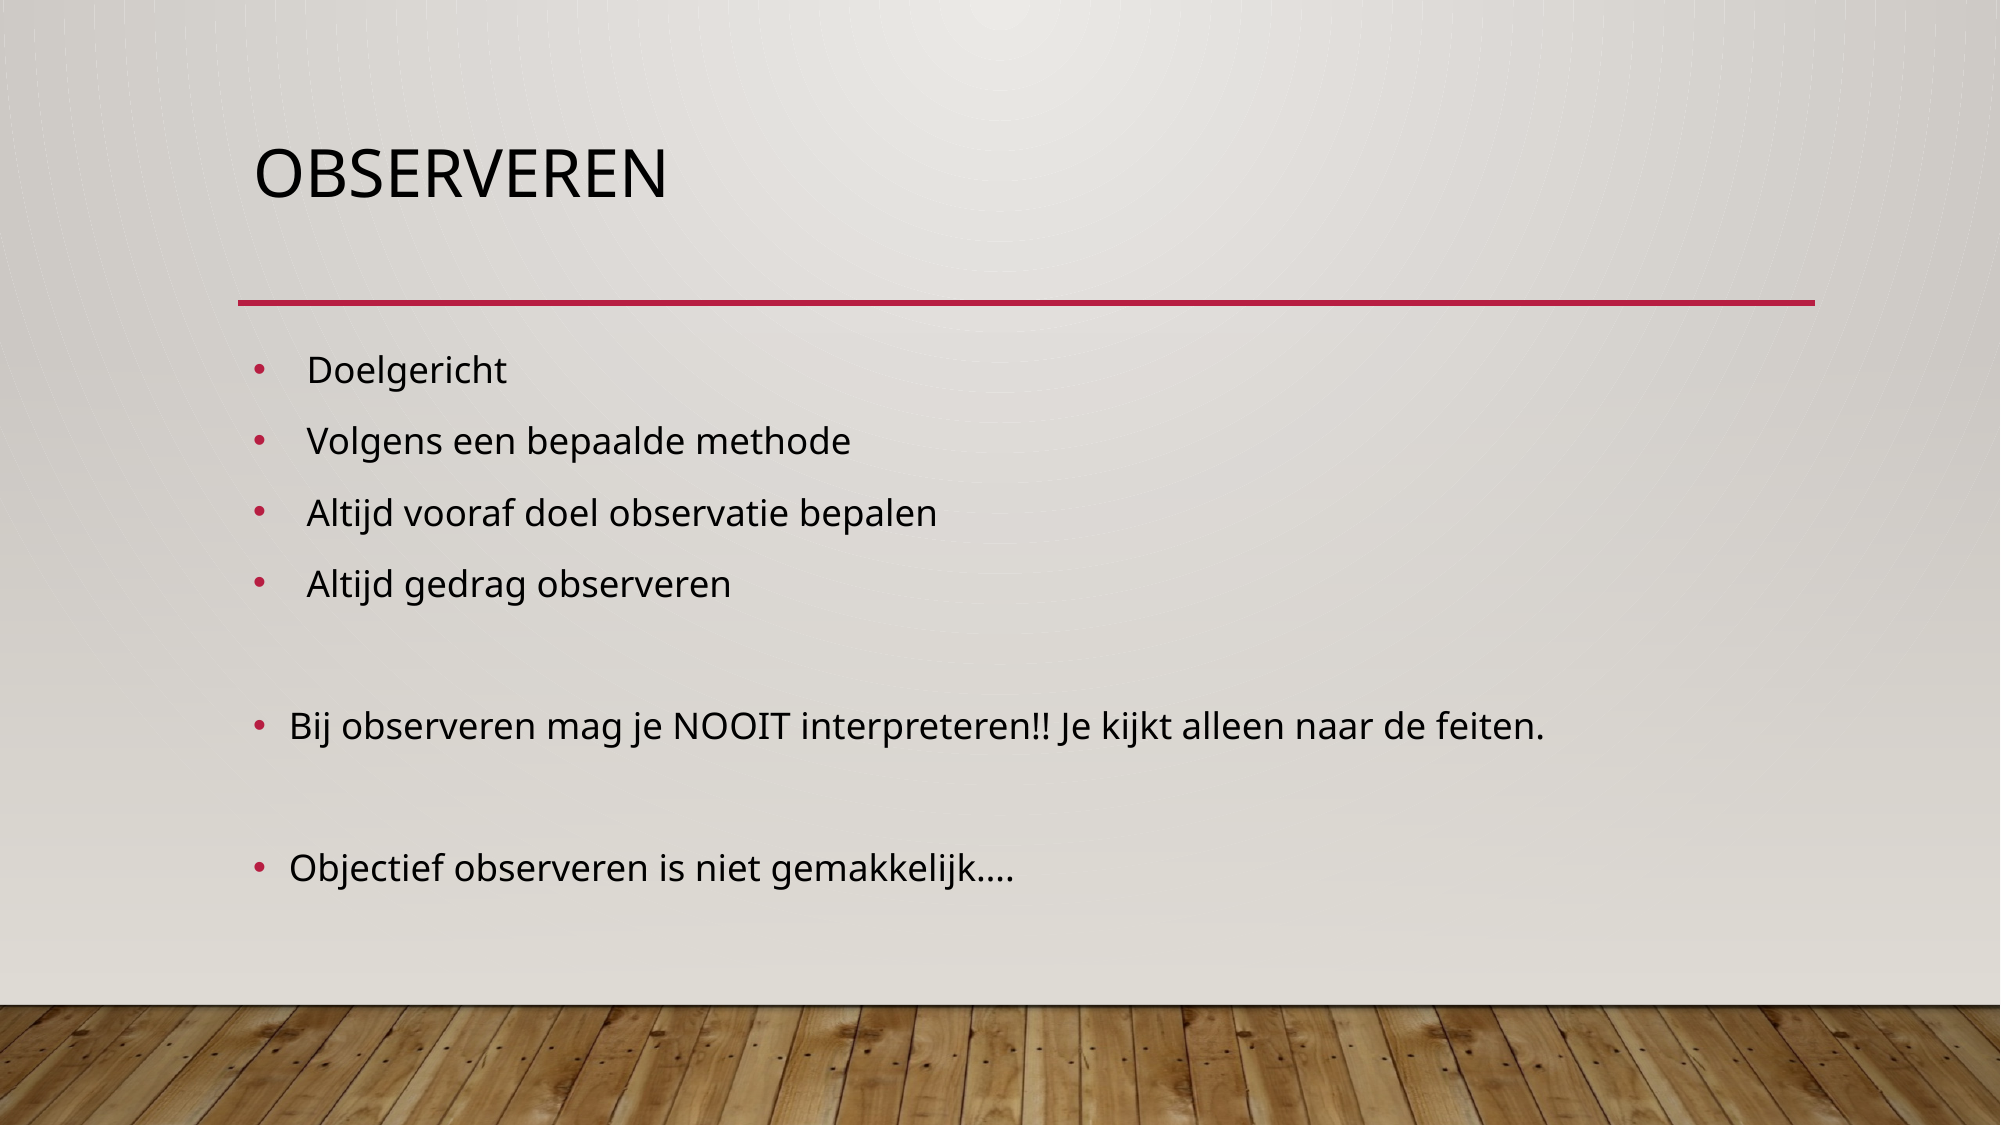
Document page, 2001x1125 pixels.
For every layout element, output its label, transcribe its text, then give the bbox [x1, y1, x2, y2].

list Doelgericht Volgens een bepaalde methode Altijd vooraf doel observatie bepalen Altijd gedrag observeren Bij observeren mag je NOOIT interpreteren!! Je kijkt alleen naar de feiten. Objectief observeren is niet gemakkelijk…. [238, 330, 1814, 897]
title Observeren [238, 131, 1814, 305]
picture [0, 1005, 2000, 1125]
